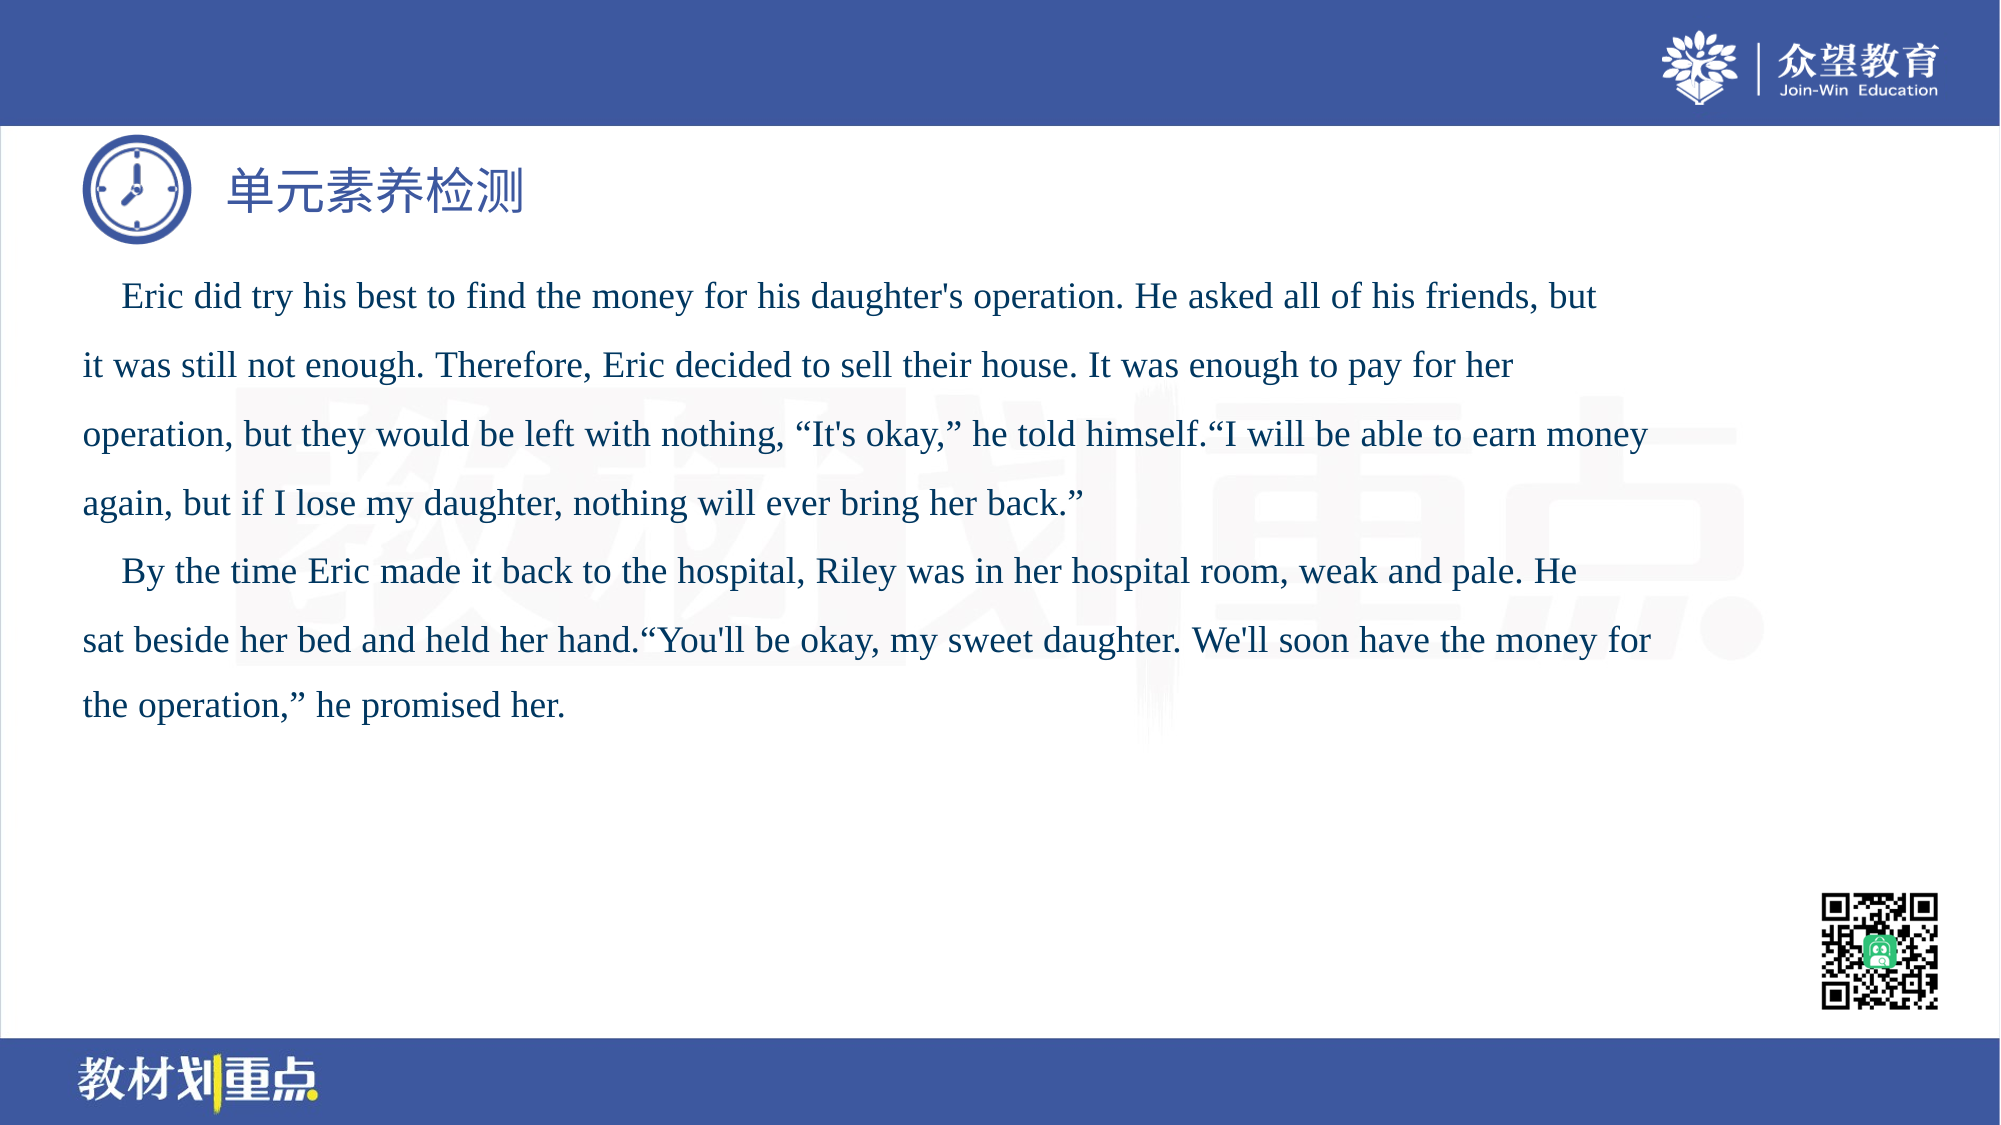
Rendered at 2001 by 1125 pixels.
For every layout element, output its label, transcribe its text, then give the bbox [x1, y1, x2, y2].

text_box Eric did try his best to find the money for his daughter's operation. He asked all of his friends, but it was still not enough. Therefore, Eric decided to sell their house. It was enough to pay for her operation, but they would be left with nothing, “It's okay,” he told himself.“I will be able to earn money again, but if I lose my daughter, nothing will ever bring her back.” By the time Eric made it back to the hospital, Riley was in her hospital room, weak and pale. He sat beside her bed and held her hand.“You'll be okay, my sweet daughter. We'll soon have the money for the operation,” he promised her. [82, 247, 1817, 718]
picture [0, 0, 2000, 1125]
